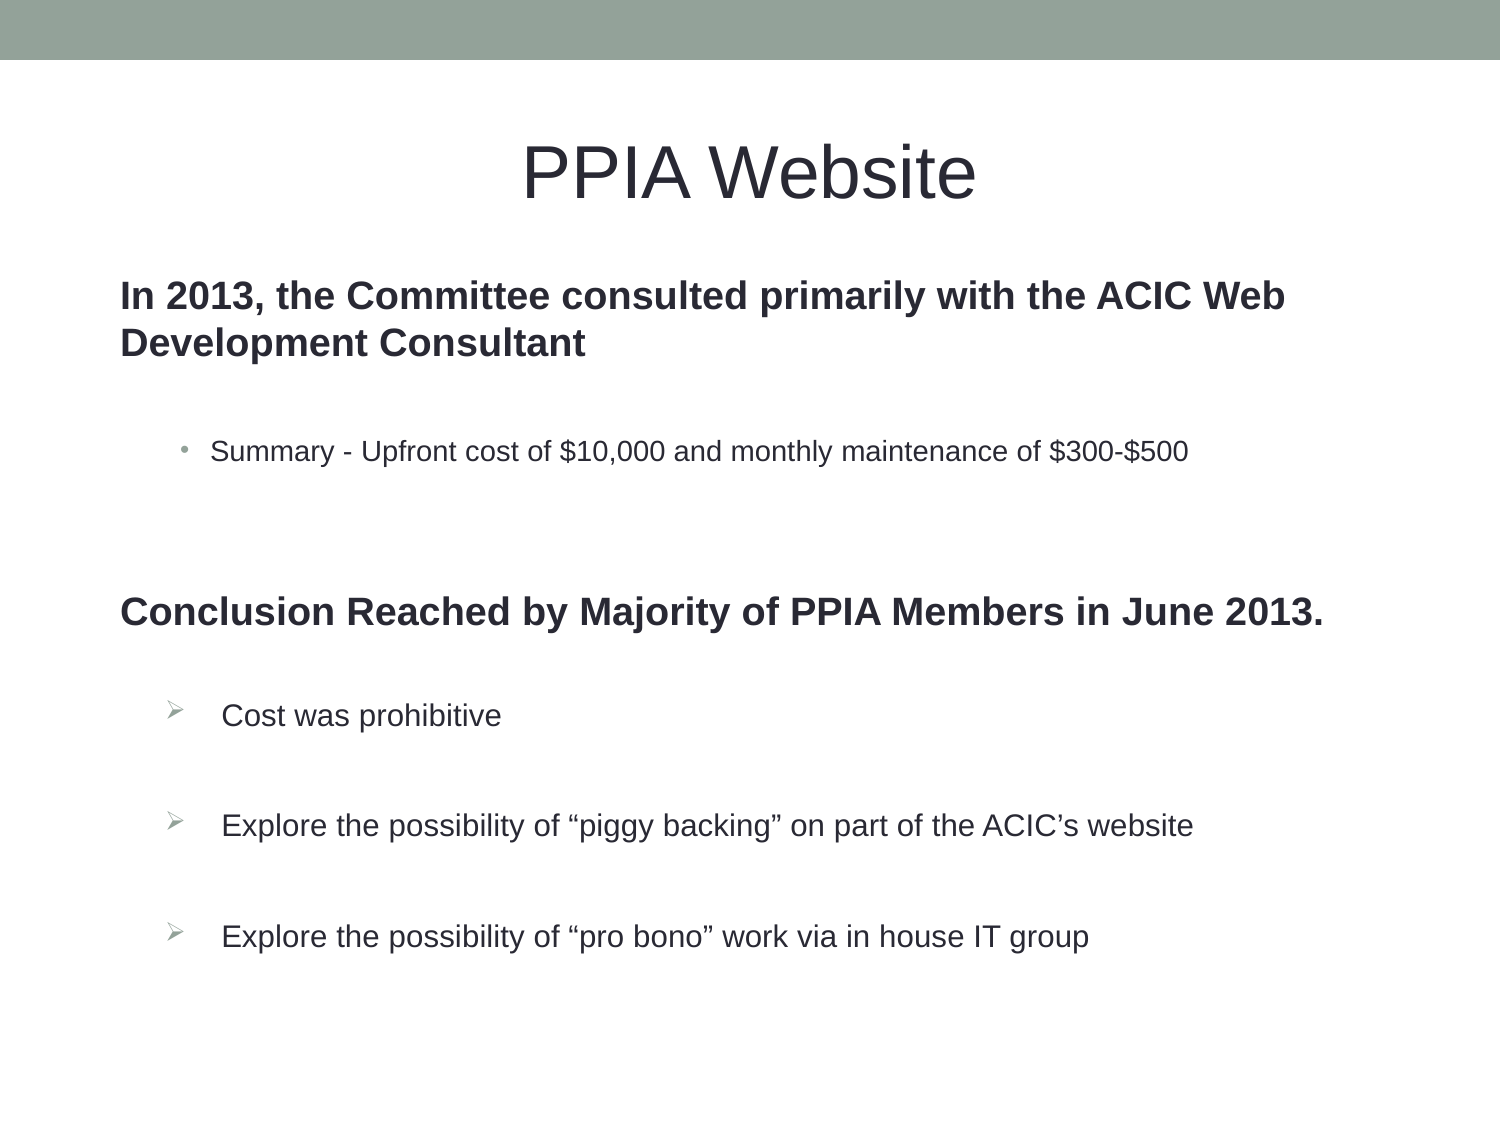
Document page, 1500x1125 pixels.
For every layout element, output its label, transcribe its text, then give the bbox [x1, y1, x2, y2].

title PPIA Website [75, 87, 1425, 250]
list In 2013, the Committee consulted primarily with the ACIC Web Development Consultant Summary - Upfront cost of $10,000 and monthly maintenance of $300-$500 Conclusion Reached by Majority of PPIA Members in June 2013. Cost was prohibitive Explore the possibility of “piggy backing” on part of the ACIC’s website Explore the possibility of “pro bono” work via in house IT group [75, 262, 1425, 1063]
